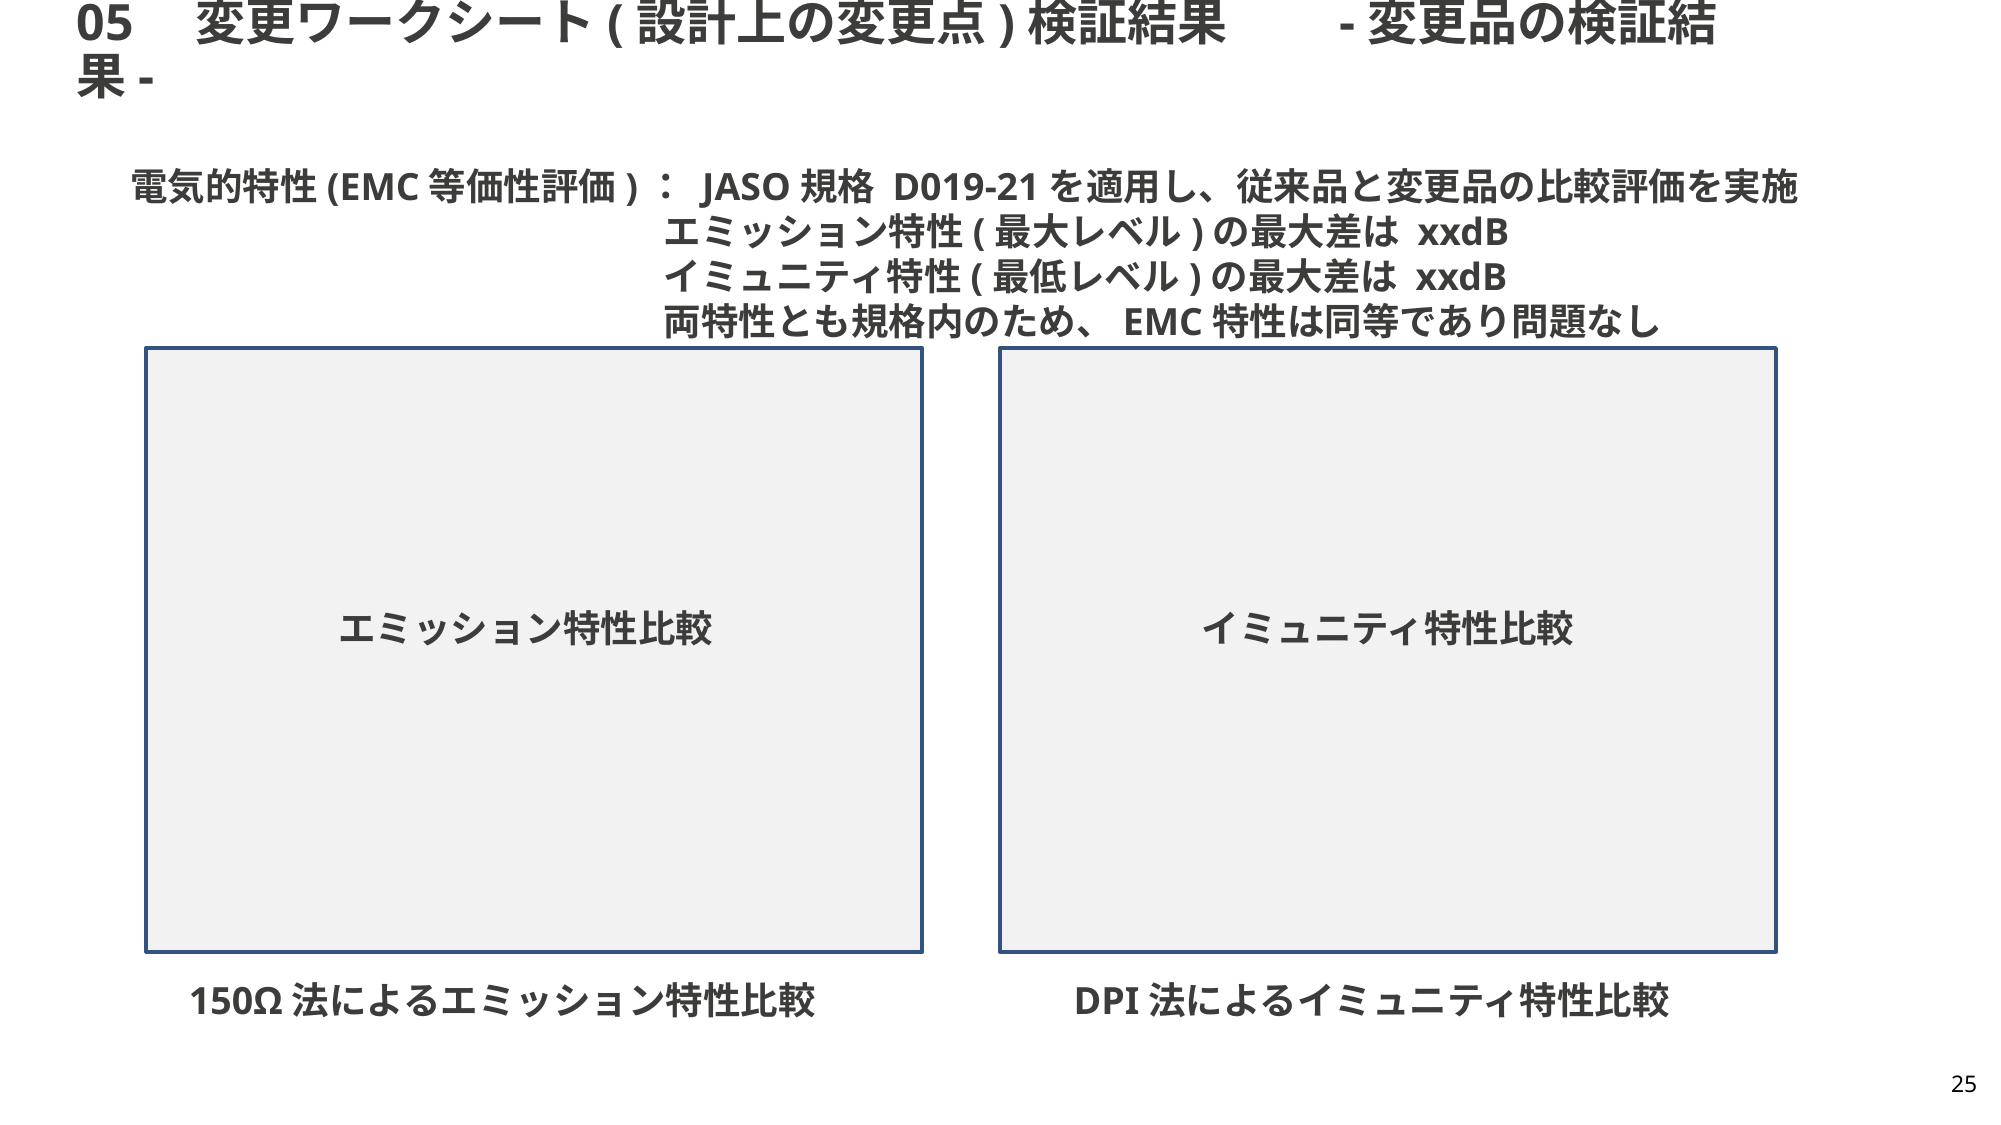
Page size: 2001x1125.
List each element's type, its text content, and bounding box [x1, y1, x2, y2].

text_box 150Ω法によるエミッション特性比較 [174, 969, 831, 1030]
text_box 電気的特性(EMC等価性評価)： JASO規格 D019-21を適用し、従来品と変更品の比較評価を実施 エミッション特性(最大レベル)の最大差は xxdB イミュニティ特性(最低レベル)の最大差は xxdB 両特性とも規格内のため、EMC特性は同等であり問題なし [115, 155, 1932, 351]
text_box イミュニティ特性比較 [998, 346, 1778, 954]
text_box DPI法によるイミュニティ特性比較 [1058, 969, 1685, 1030]
title 05 変更ワークシート(設計上の変更点)検証結果 -変更品の検証結果- [0, 0, 1877, 123]
text_box エミッション特性比較 [144, 346, 924, 954]
